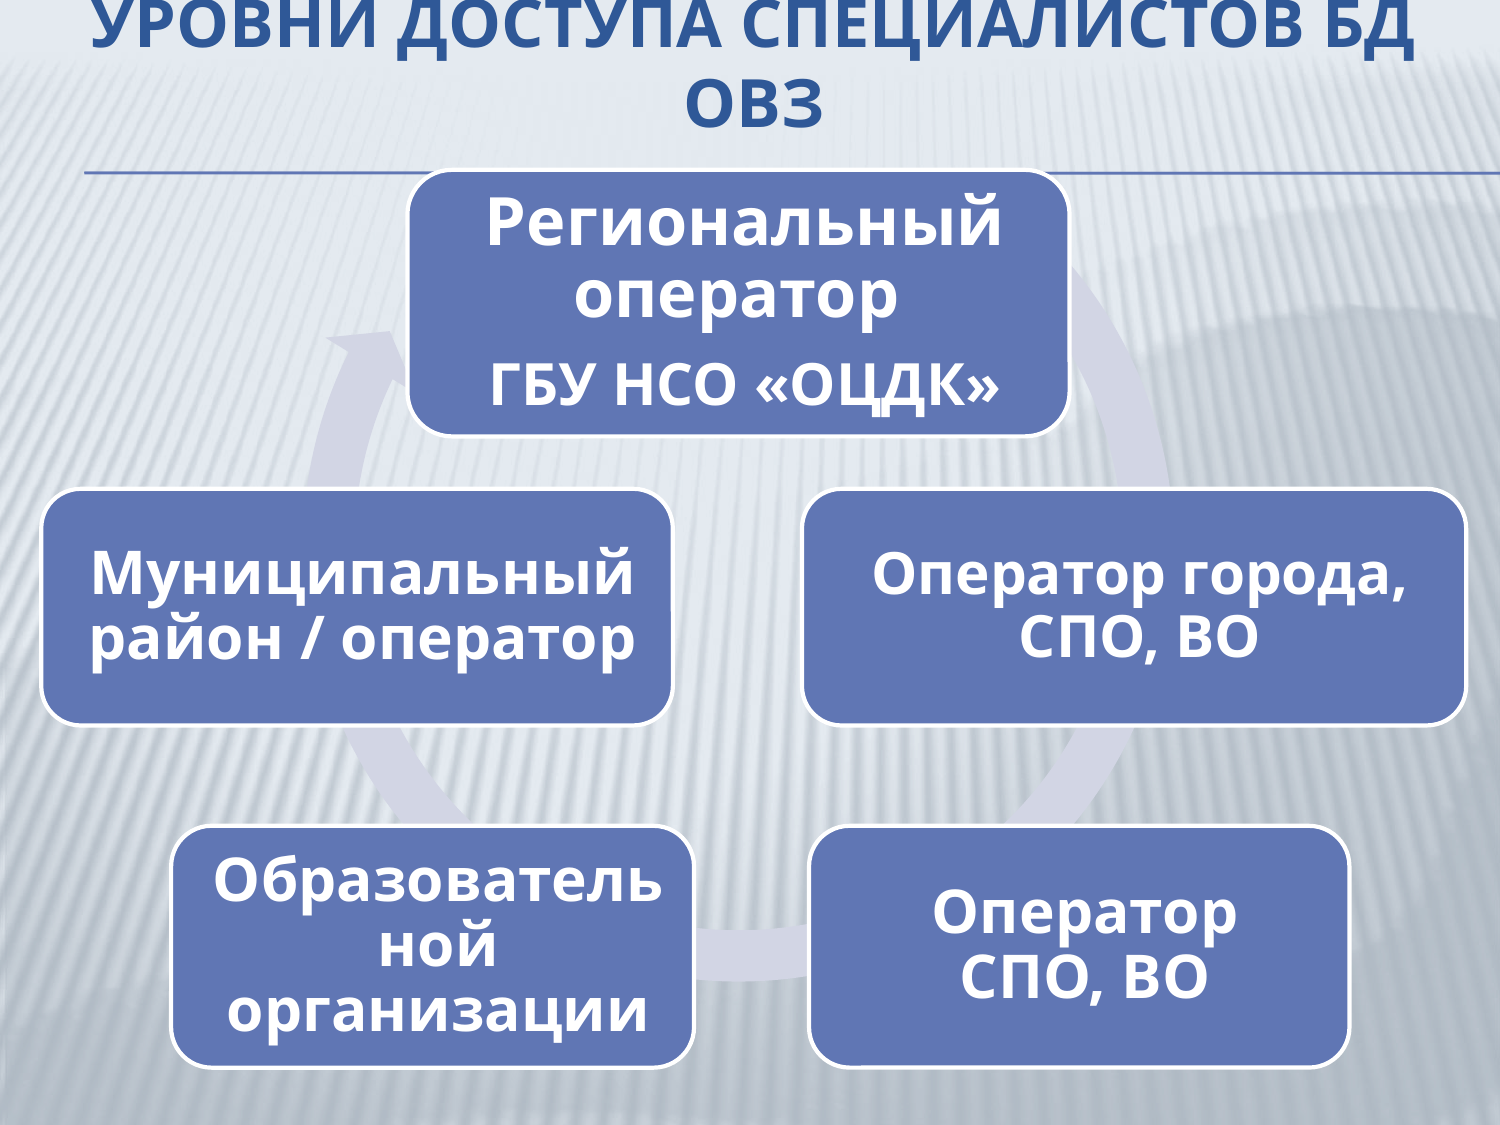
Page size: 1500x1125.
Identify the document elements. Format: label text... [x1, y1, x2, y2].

title Уровни доступа специалистов БД ОВЗ [41, 1, 1467, 120]
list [40, 148, 1467, 1083]
